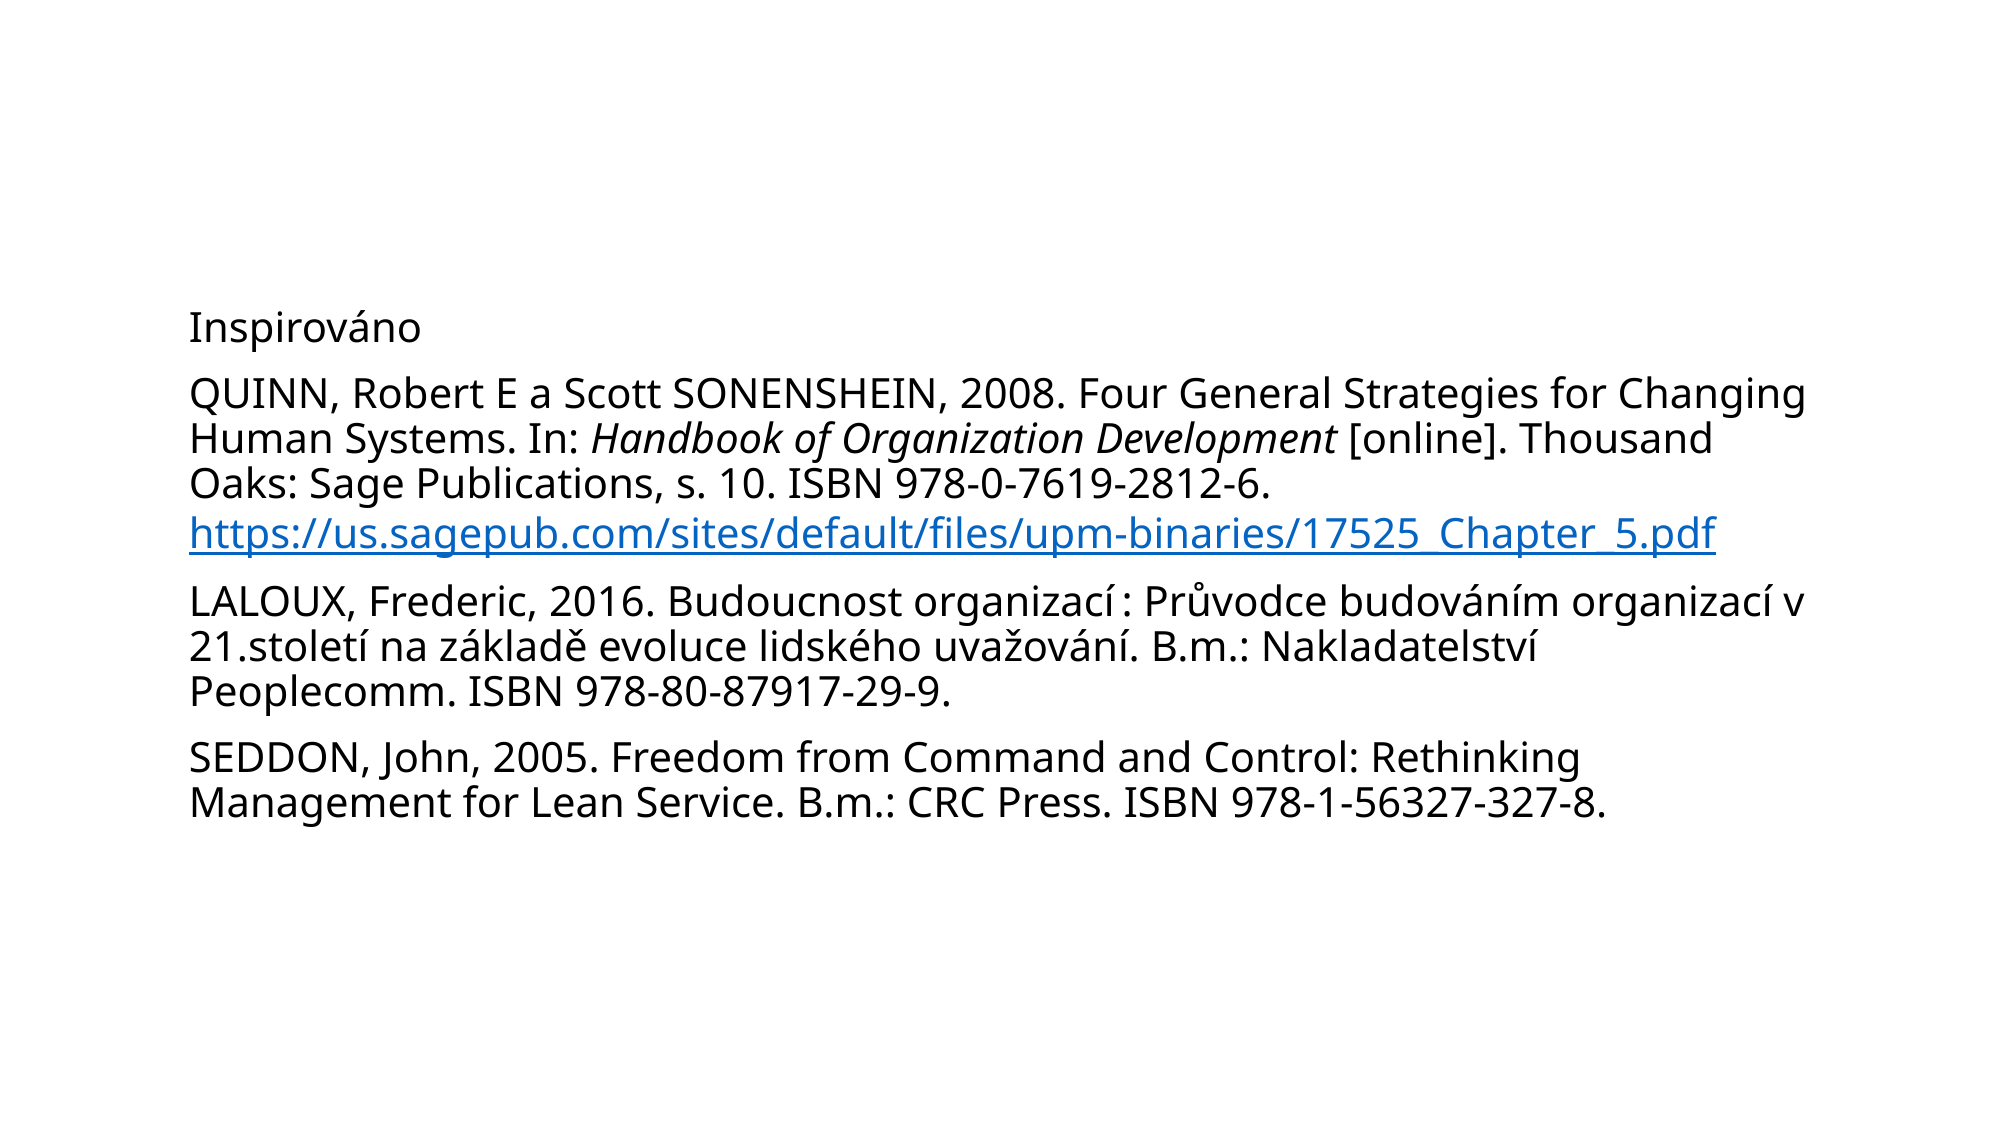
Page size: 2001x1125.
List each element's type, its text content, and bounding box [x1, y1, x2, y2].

list Inspirováno QUINN, Robert E a Scott SONENSHEIN, 2008. Four General Strategies for Changing Human Systems. In: Handbook of Organization Development [online]. Thousand Oaks: Sage Publications, s. 10. ISBN 978-0-7619-2812-6. https://us.sagepub.com/sites/default/files/upm-binaries/17525_Chapter_5.pdf LALOUX, Frederic, 2016. Budoucnost organizací : Průvodce budováním organizací v 21.století na základě evoluce lidského uvažování. B.m.: Nakladatelství Peoplecomm. ISBN 978-80-87917-29-9. SEDDON, John, 2005. Freedom from Command and Control: Rethinking Management for Lean Service. B.m.: CRC Press. ISBN 978-1-56327-327-8. [173, 299, 1828, 1035]
